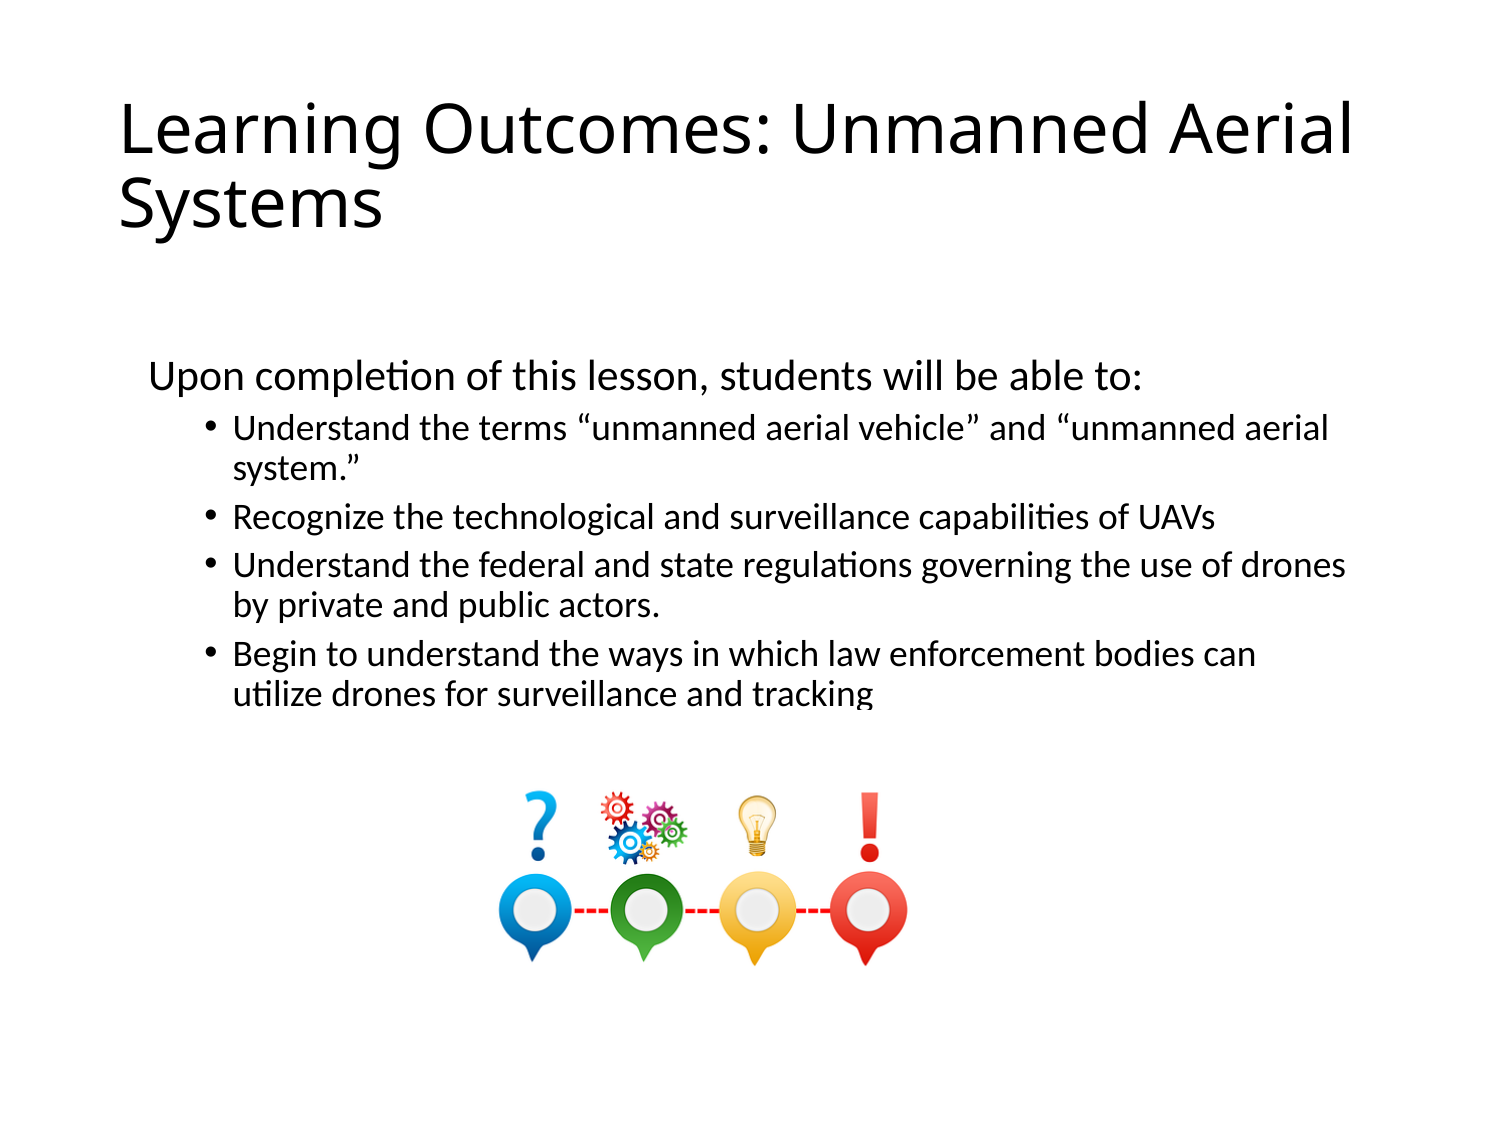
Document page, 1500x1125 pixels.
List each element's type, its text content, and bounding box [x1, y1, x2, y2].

picture [443, 710, 956, 1052]
title Learning Outcomes: Unmanned Aerial Systems [102, 59, 1398, 278]
list Upon completion of this lesson, students will be able to: Understand the terms “unmanned aerial vehicle” and “unmanned aerial system.” Recognize the technological and surveillance capabilities of UAVs Understand the federal and state regulations governing the use of drones by private and public actors. Begin to understand the ways in which law enforcement bodies can utilize drones for surveillance and tracking [132, 277, 1368, 751]
